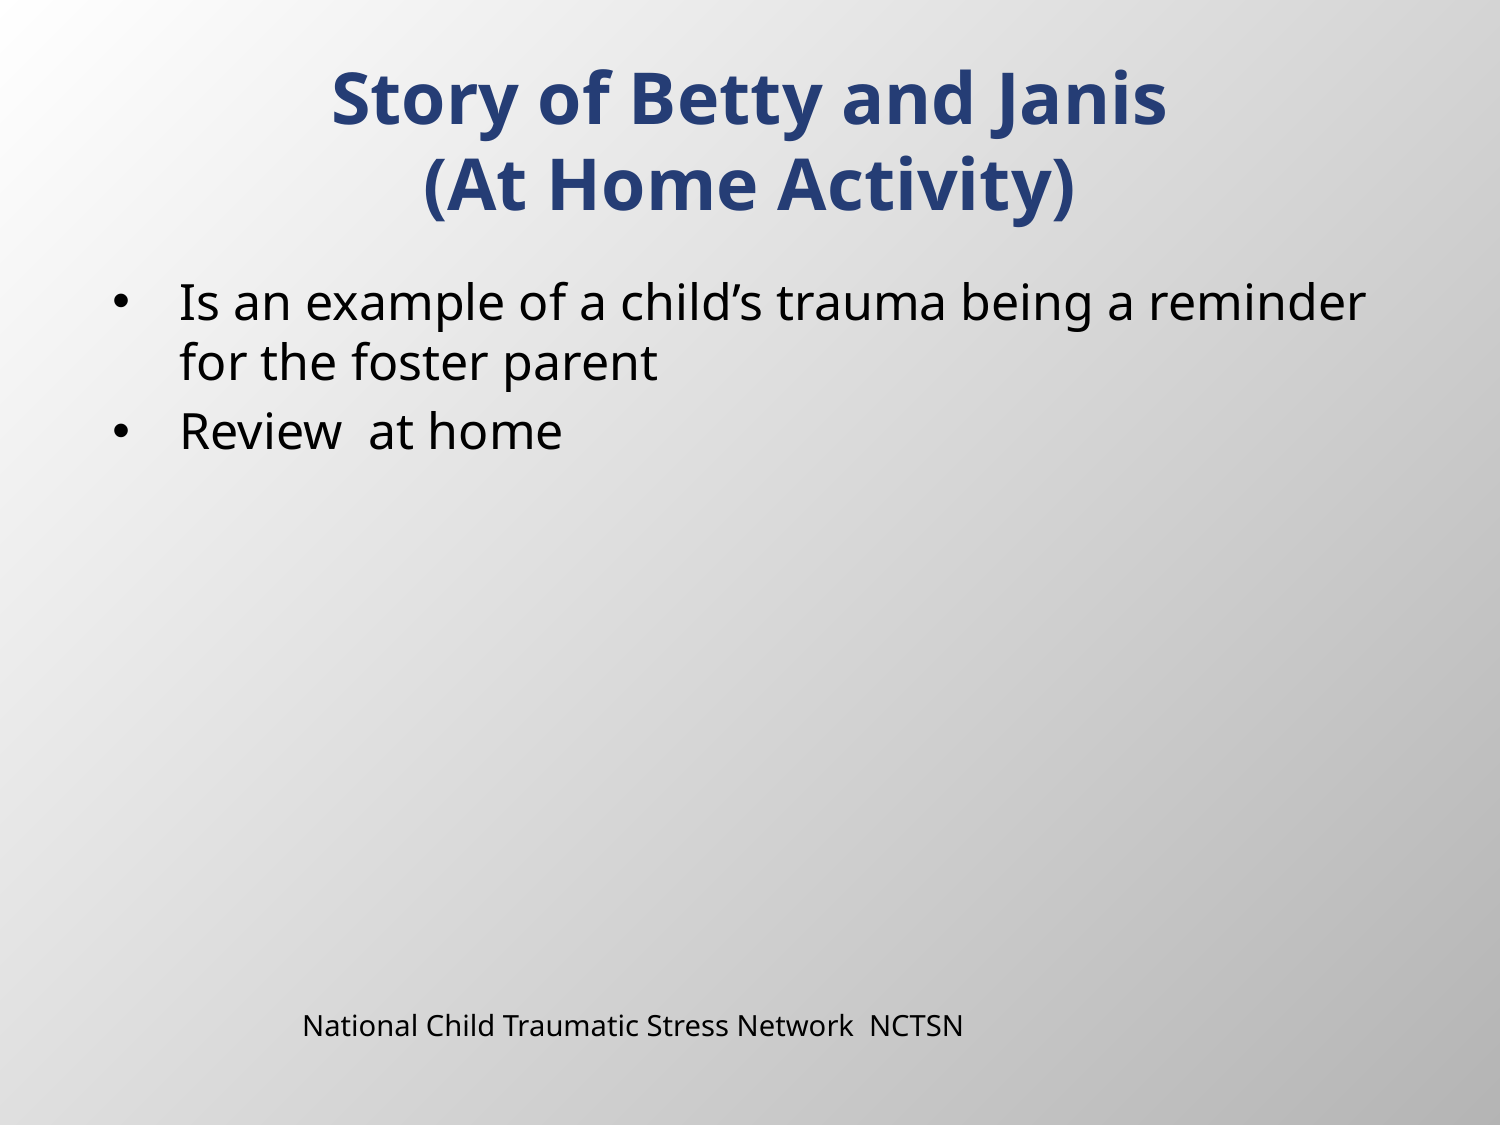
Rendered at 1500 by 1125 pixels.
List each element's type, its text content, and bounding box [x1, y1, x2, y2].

list Is an example of a child’s trauma being a reminder for the foster parent Review at home [75, 262, 1425, 1035]
text_box National Child Traumatic Stress Network NCTSN [287, 999, 1113, 1050]
title Story of Betty and Janis (At Home Activity) [75, 45, 1425, 233]
